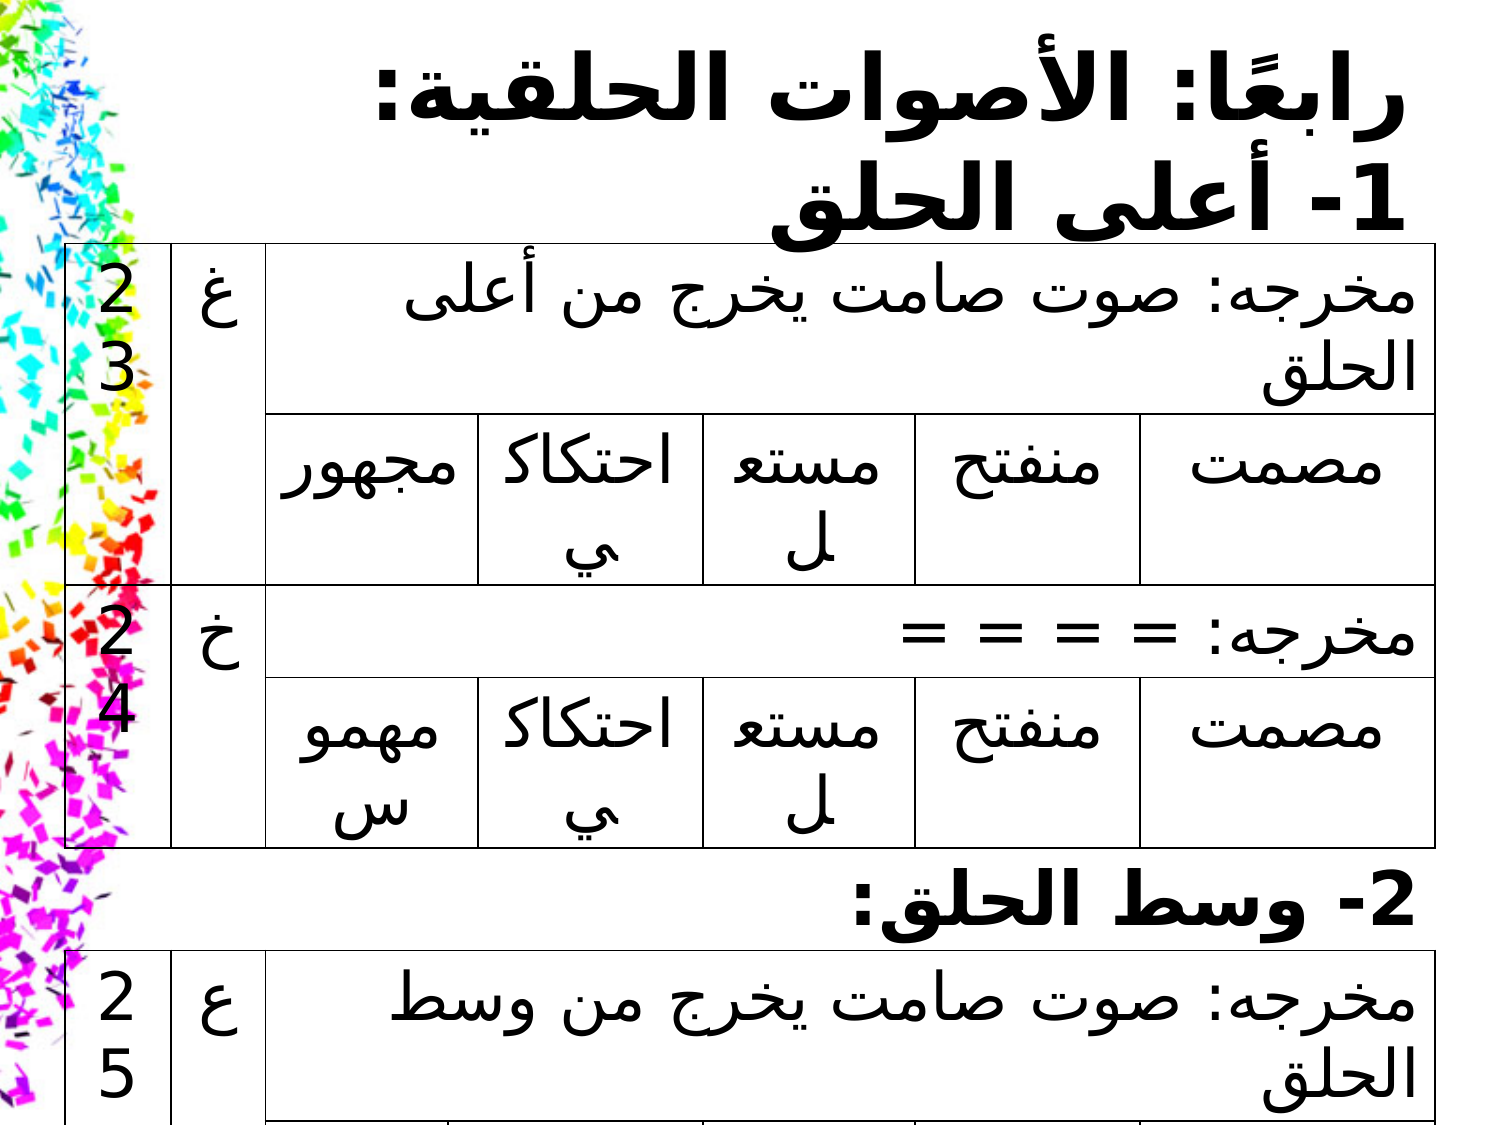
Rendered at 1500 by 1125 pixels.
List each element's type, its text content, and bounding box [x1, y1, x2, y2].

table_cell احتكاكي [479, 678, 702, 847]
table_header 23 [66, 244, 170, 584]
table_cell مخرجه: صوت صامت يخرج من وسط الحلق [266, 951, 1434, 1120]
table_cell 2- وسط الحلق: [65, 849, 1435, 950]
picture [0, 0, 1500, 1125]
table_cell مستعل [704, 415, 914, 584]
table_cell مصمت [1141, 415, 1434, 584]
table_cell 25 [66, 951, 170, 1125]
title رابعًا: الأصوات الحلقية: 1- أعلى الحلق [75, 45, 1425, 233]
table_cell ع [172, 951, 265, 1125]
table_cell مهموس [266, 678, 477, 847]
table_header غ [172, 244, 265, 584]
table_cell مخرجه: = = = = [266, 586, 1434, 677]
table_cell خ [172, 586, 265, 847]
table_cell احتكاكي [479, 415, 702, 584]
table_cell مجهور [266, 415, 477, 584]
table_cell مستعل [704, 678, 914, 847]
table_cell مصمت [1141, 678, 1434, 847]
table_cell 24 [66, 586, 170, 847]
table_cell منفتح [916, 415, 1139, 584]
table_header مخرجه: صوت صامت يخرج من أعلى الحلق [266, 244, 1434, 413]
table_cell منفتح [916, 678, 1139, 847]
